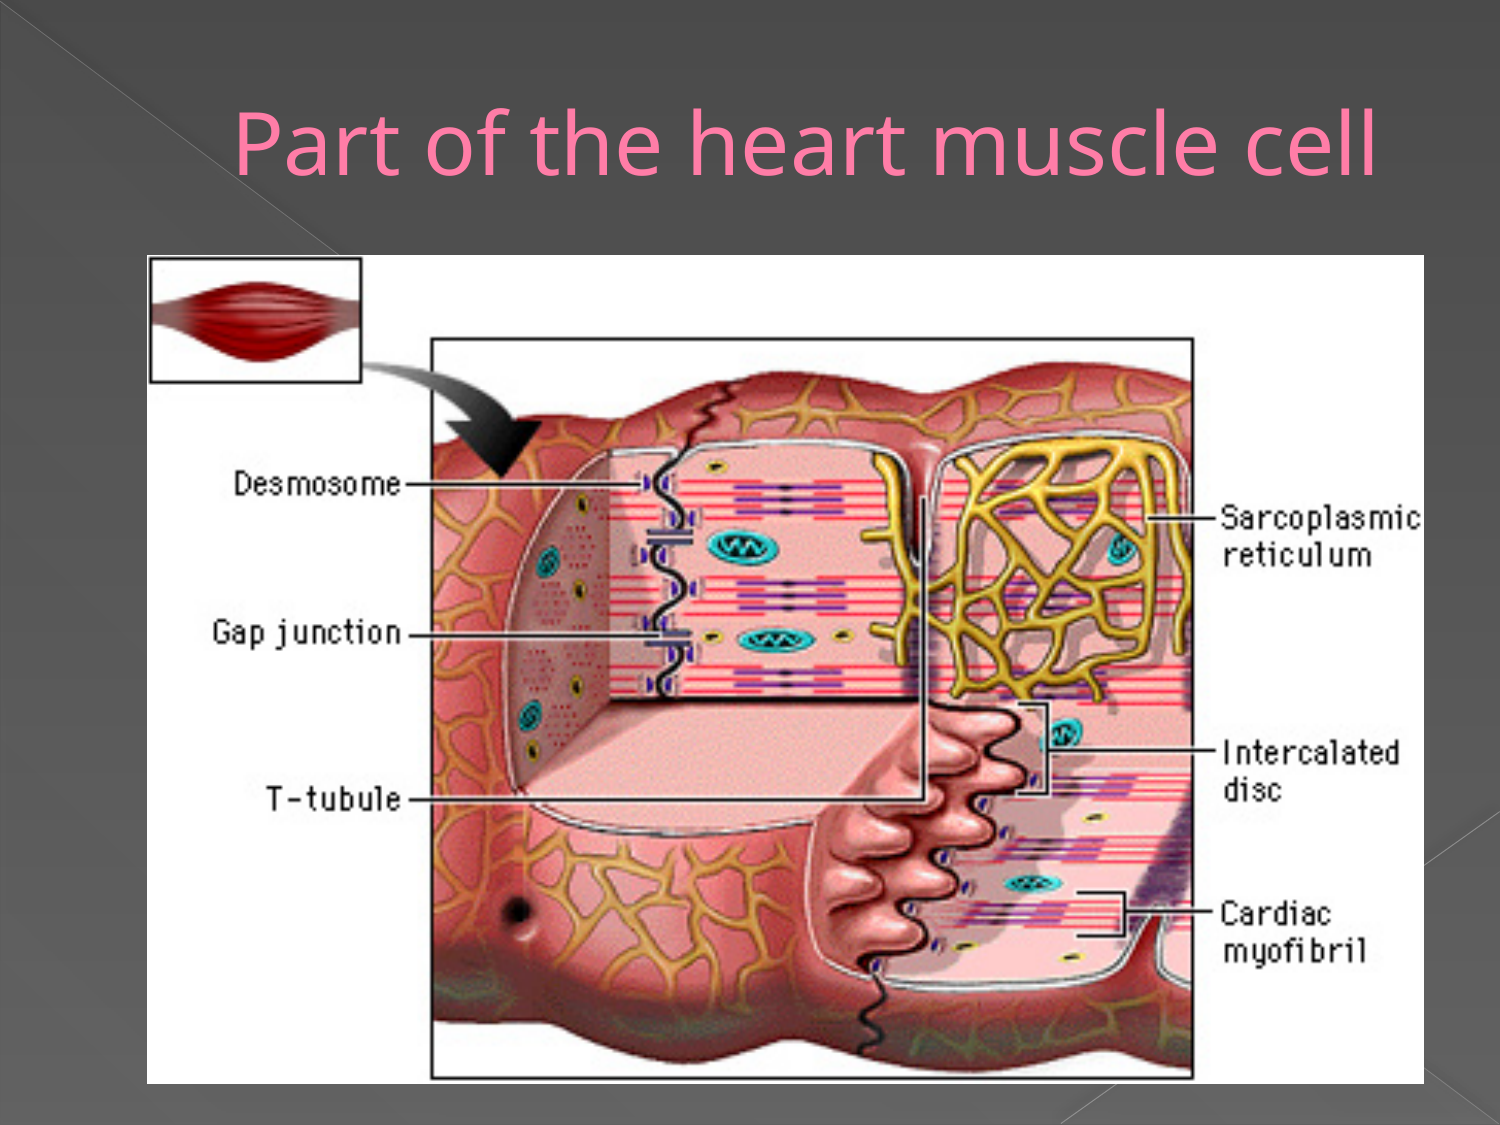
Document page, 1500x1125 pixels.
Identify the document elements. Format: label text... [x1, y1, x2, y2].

picture [147, 255, 1424, 1084]
title Part of the heart muscle cell [123, 30, 1399, 250]
